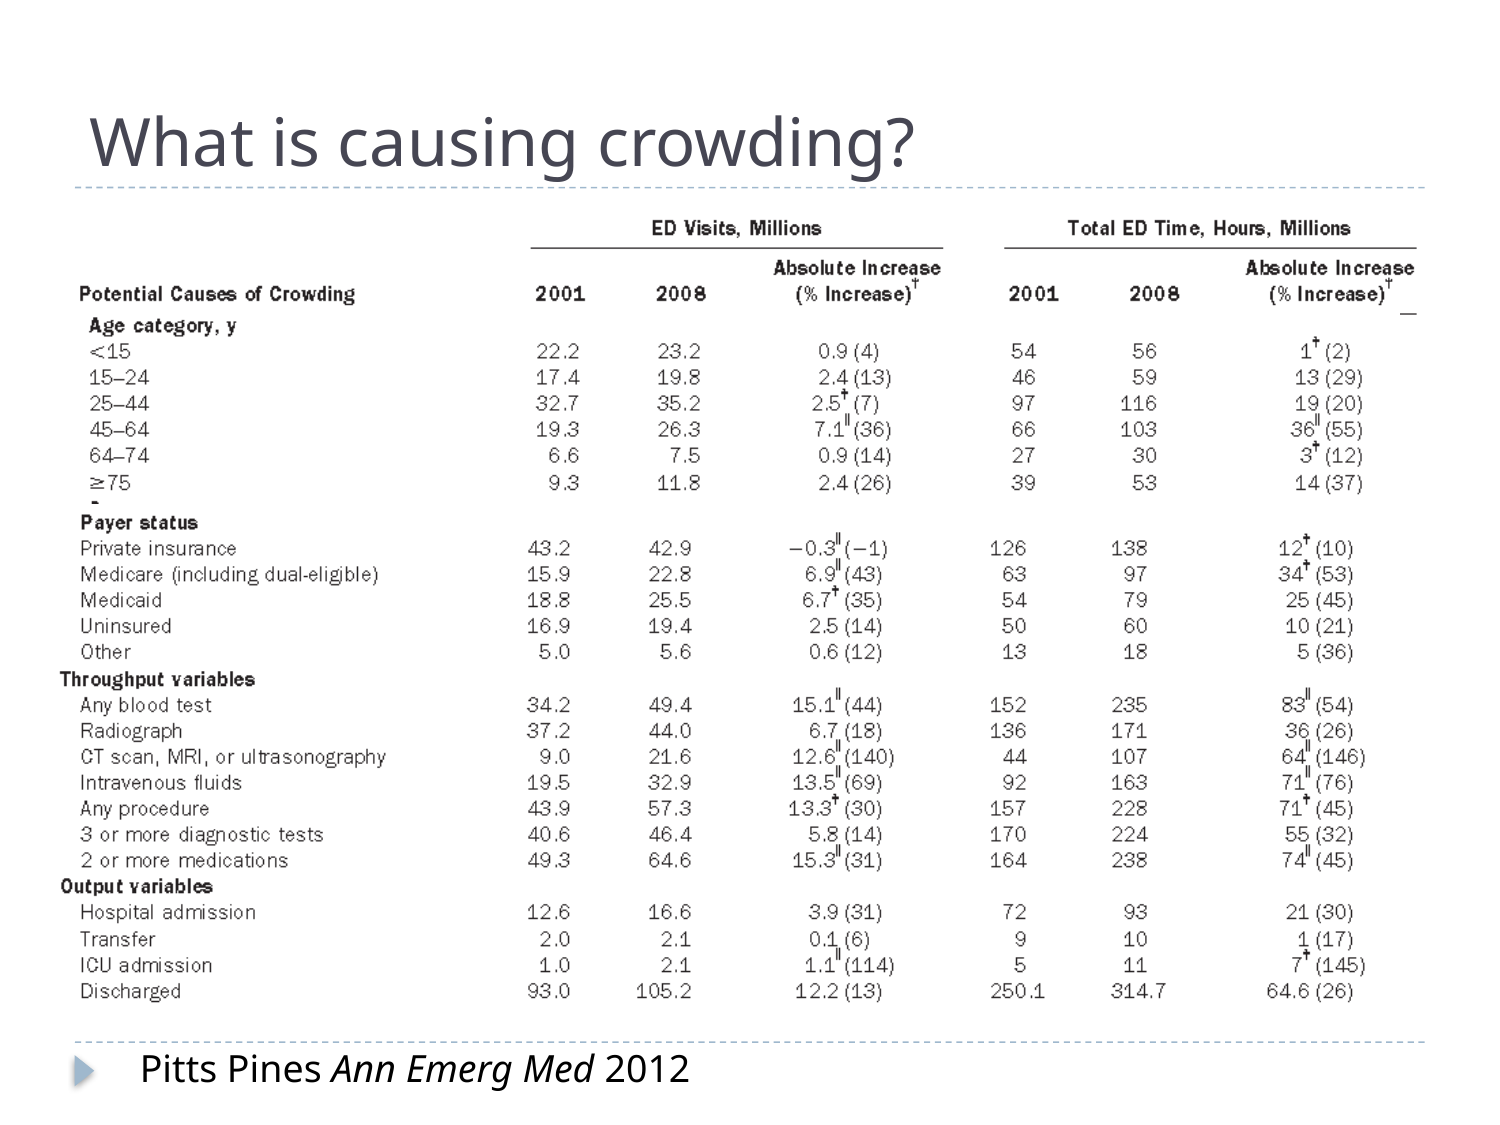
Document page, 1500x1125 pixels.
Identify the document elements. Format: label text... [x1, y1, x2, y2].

text_box Pitts Pines Ann Emerg Med 2012 [124, 1037, 1100, 1098]
title What is causing crowding? [75, 24, 1425, 188]
picture [37, 512, 1401, 1017]
picture [62, 212, 1426, 504]
